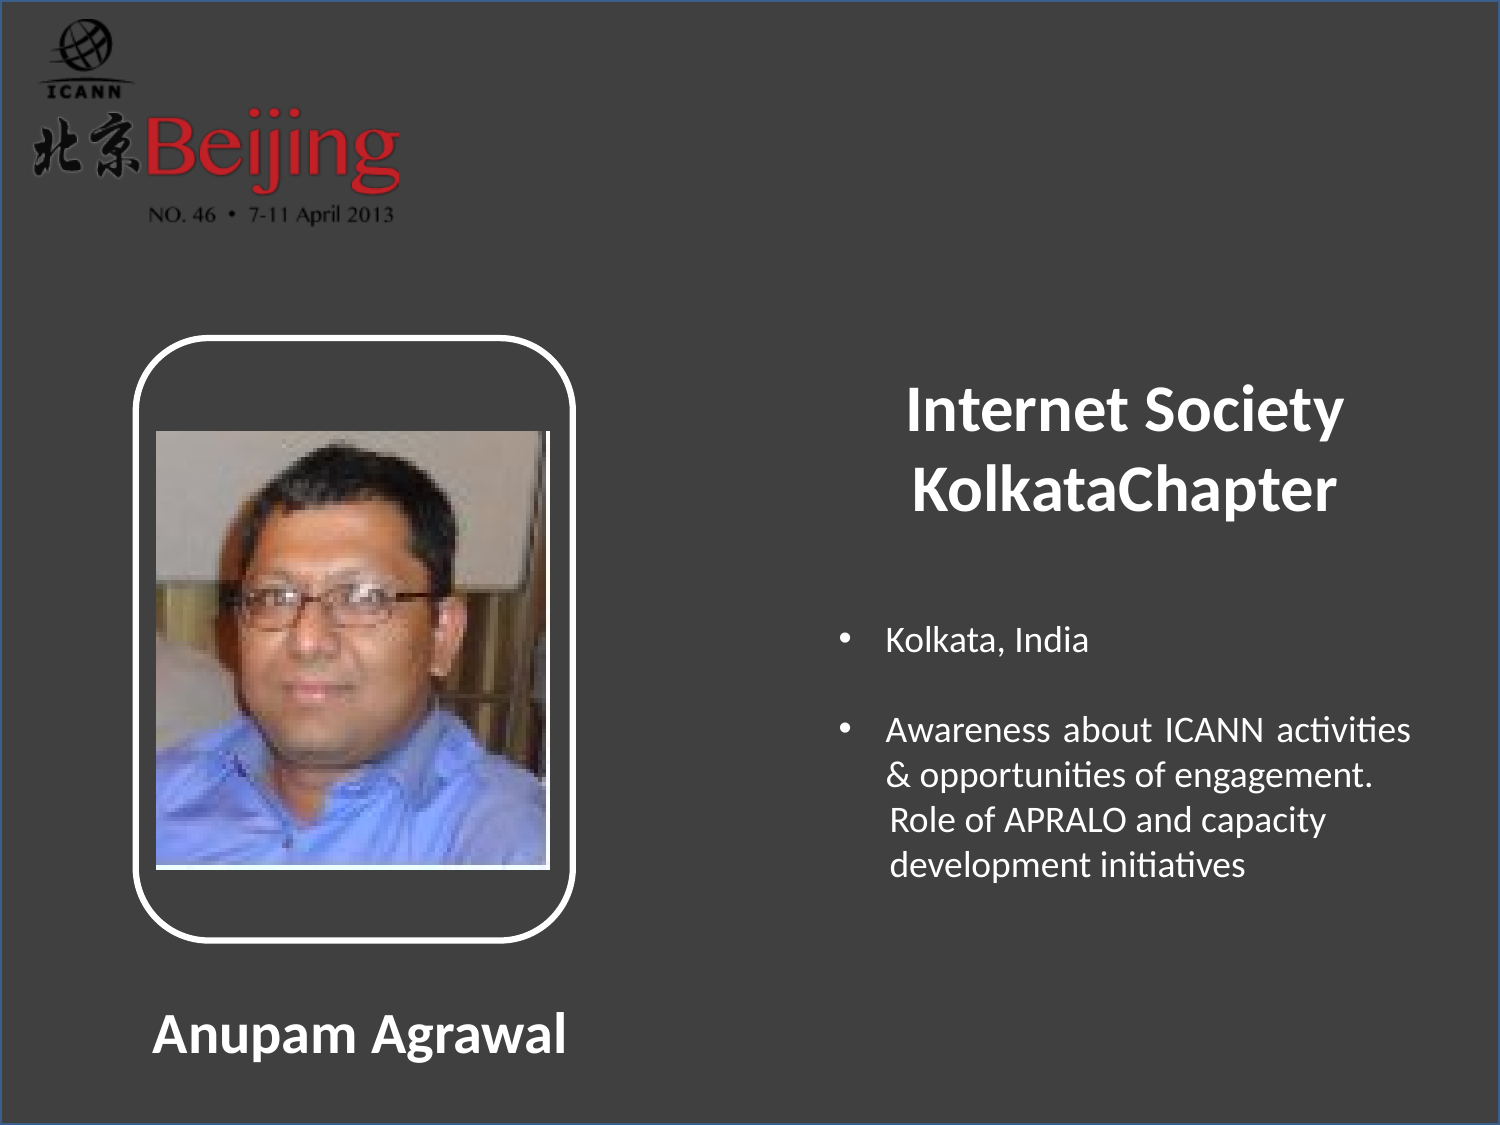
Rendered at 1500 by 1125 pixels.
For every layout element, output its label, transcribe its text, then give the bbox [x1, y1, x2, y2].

text_box Anupam Agrawal [123, 987, 597, 1073]
picture [155, 431, 550, 870]
text_box Internet Society KolkataChapter Kolkata, India Awareness about ICANN activities & opportunities of engagement. Role of APRALO and capacity development initiatives [823, 357, 1427, 938]
picture [29, 19, 399, 238]
